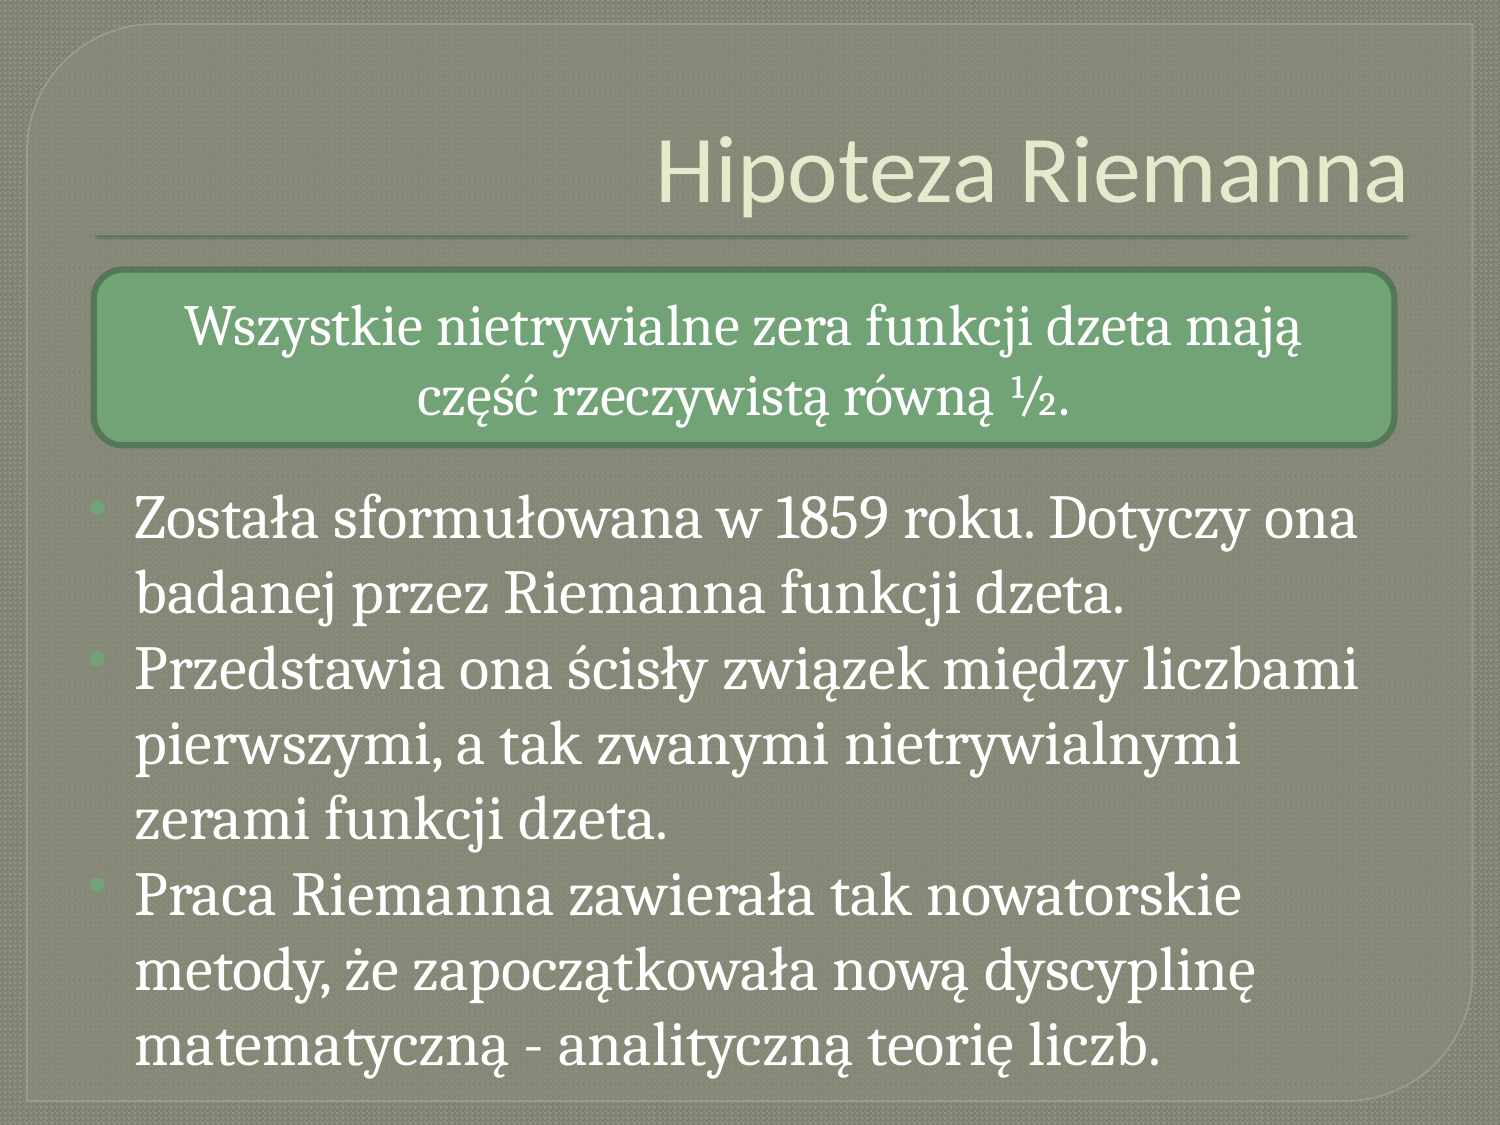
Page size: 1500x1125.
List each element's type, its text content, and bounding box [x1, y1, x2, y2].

list Została sformułowana w 1859 roku. Dotyczy ona badanej przez Riemanna funkcji dzeta. Przedstawia ona ścisły związek między liczbami pierwszymi, a tak zwanymi nietrywialnymi zerami funkcji dzeta. Praca Riemanna zawierała tak nowatorskie metody, że zapoczątkowała nową dyscyplinę matematyczną - analityczną teorię liczb. [75, 468, 1425, 1090]
text_box Wszystkie nietrywialne zera funkcji dzeta mają część rzeczywistą równą ½. [90, 266, 1398, 449]
title Hipoteza Riemanna [75, 41, 1425, 230]
